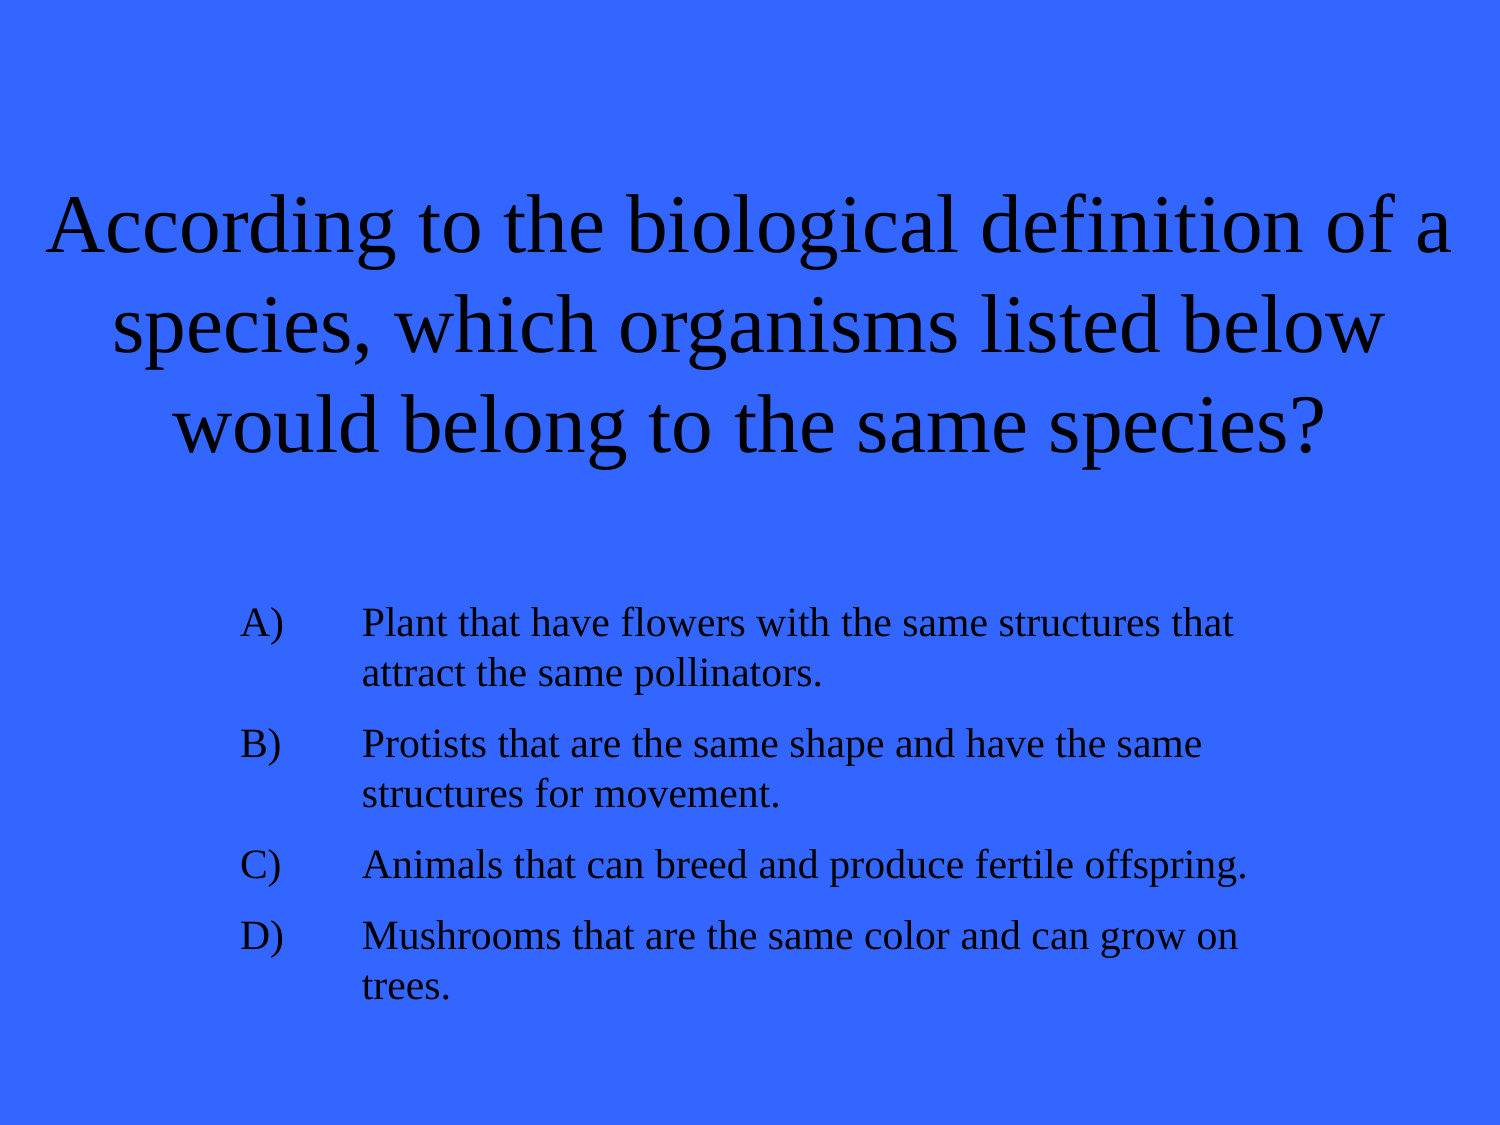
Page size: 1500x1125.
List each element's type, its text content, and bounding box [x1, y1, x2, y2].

subtitle Plant that have flowers with the same structures that attract the same pollinators. Protists that are the same shape and have the same structures for movement. Animals that can breed and produce fertile offspring. Mushrooms that are the same color and can grow on trees. [225, 587, 1275, 875]
title According to the biological definition of a species, which organisms listed below would belong to the same species? [24, 224, 1475, 413]
